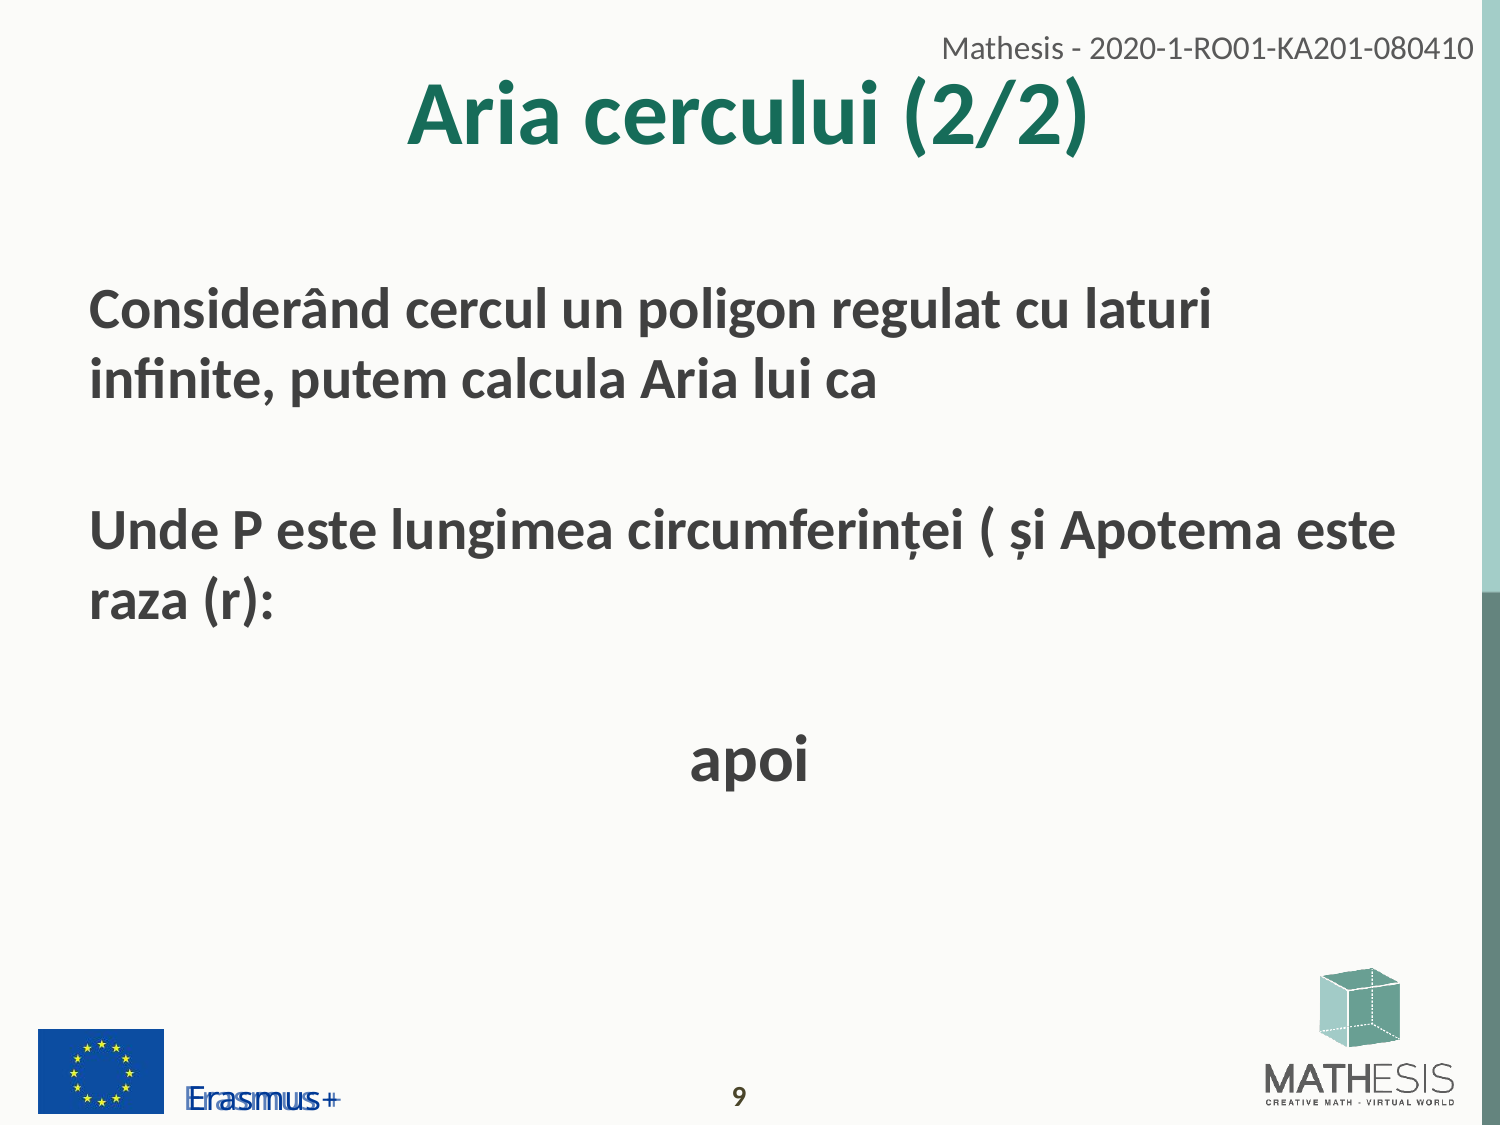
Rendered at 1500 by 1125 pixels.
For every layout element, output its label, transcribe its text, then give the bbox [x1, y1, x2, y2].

title Aria cercului (2/2) [75, 45, 1425, 233]
picture [38, 1029, 164, 1114]
